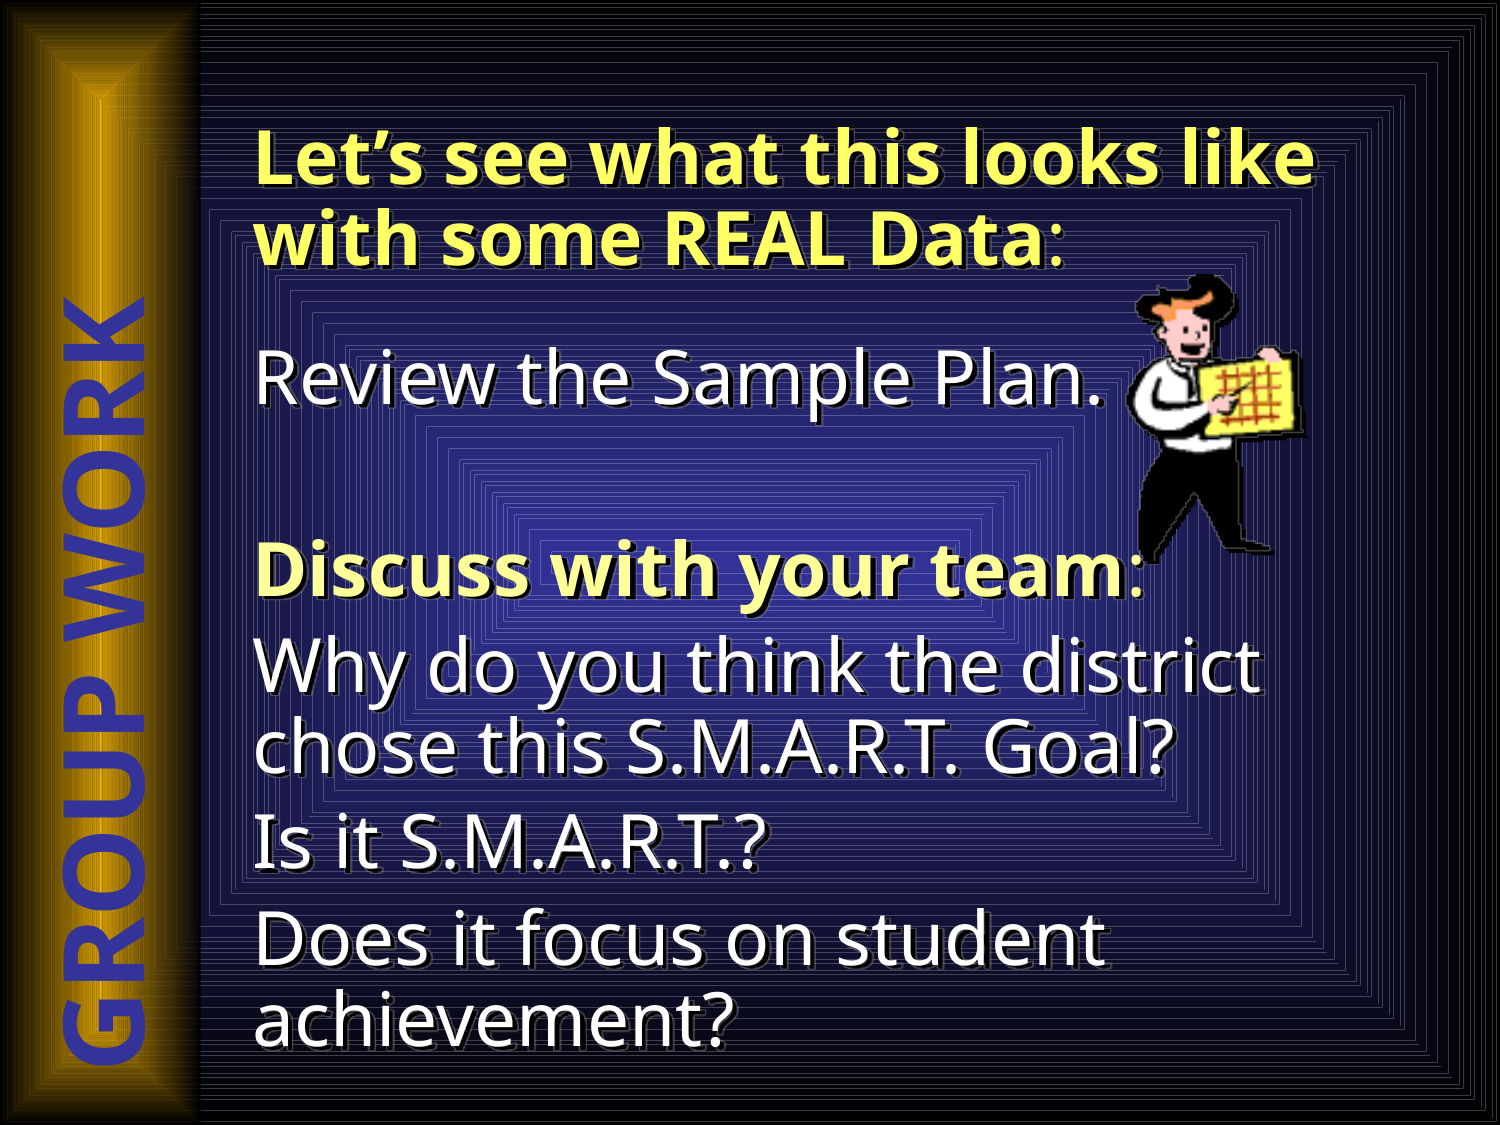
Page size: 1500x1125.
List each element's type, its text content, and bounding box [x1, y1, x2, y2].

list Let’s see what this looks like with some REAL Data: Review the Sample Plan. Discuss with your team: Why do you think the district chose this S.M.A.R.T. Goal? Is it S.M.A.R.T.? Does it focus on student achievement? [237, 112, 1500, 1088]
text_box GROUP WORK [24, 0, 175, 1088]
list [1102, 277, 1314, 559]
